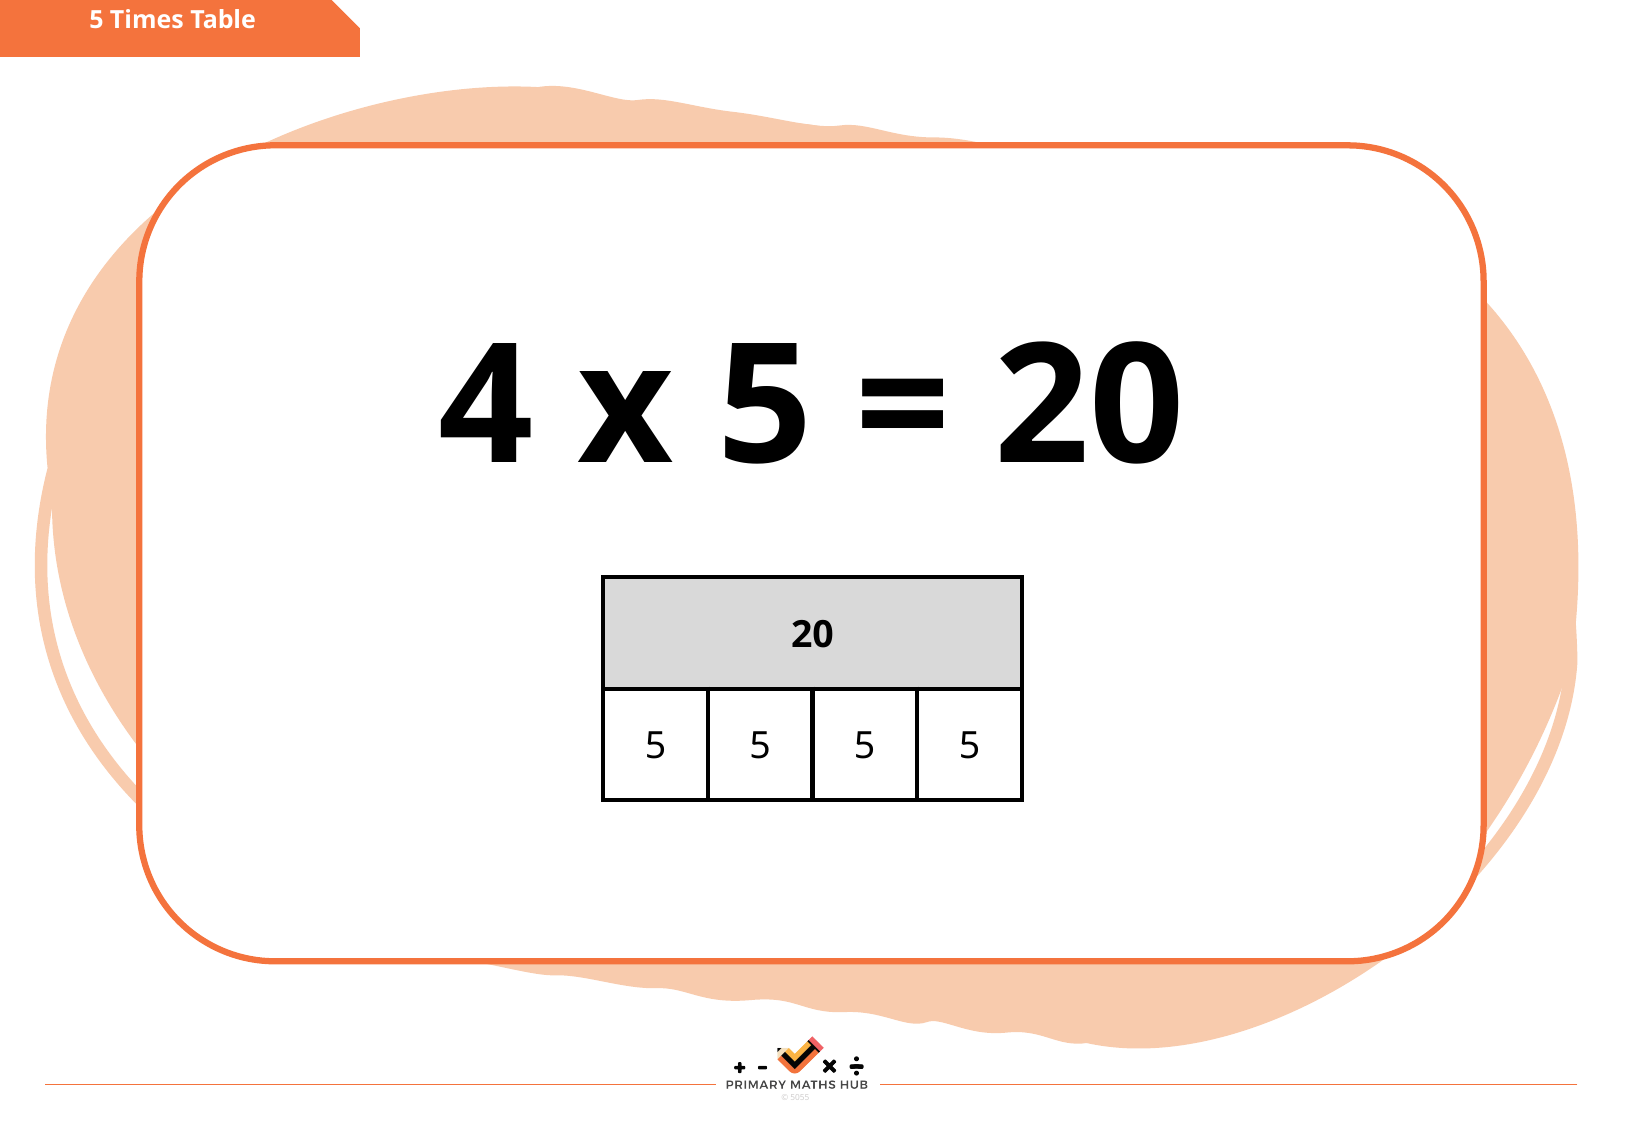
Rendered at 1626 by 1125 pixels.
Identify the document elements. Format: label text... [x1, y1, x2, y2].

text_box © 5055 [720, 1084, 870, 1110]
text_box [273, 91, 956, 144]
text_box [138, 144, 1485, 963]
text_box 4 x 5 = 20 [140, 288, 1485, 503]
text_box 5 Times Table [0, 0, 361, 58]
text_box [1479, 300, 1579, 867]
text_box [496, 960, 1374, 1044]
table_cell 5 [710, 691, 810, 798]
table_cell 5 [815, 691, 915, 798]
text_box [39, 214, 155, 799]
table_cell 5 [919, 691, 1020, 798]
table_cell 5 [605, 691, 706, 798]
table_header 20 [605, 579, 1020, 687]
picture [722, 1034, 872, 1094]
